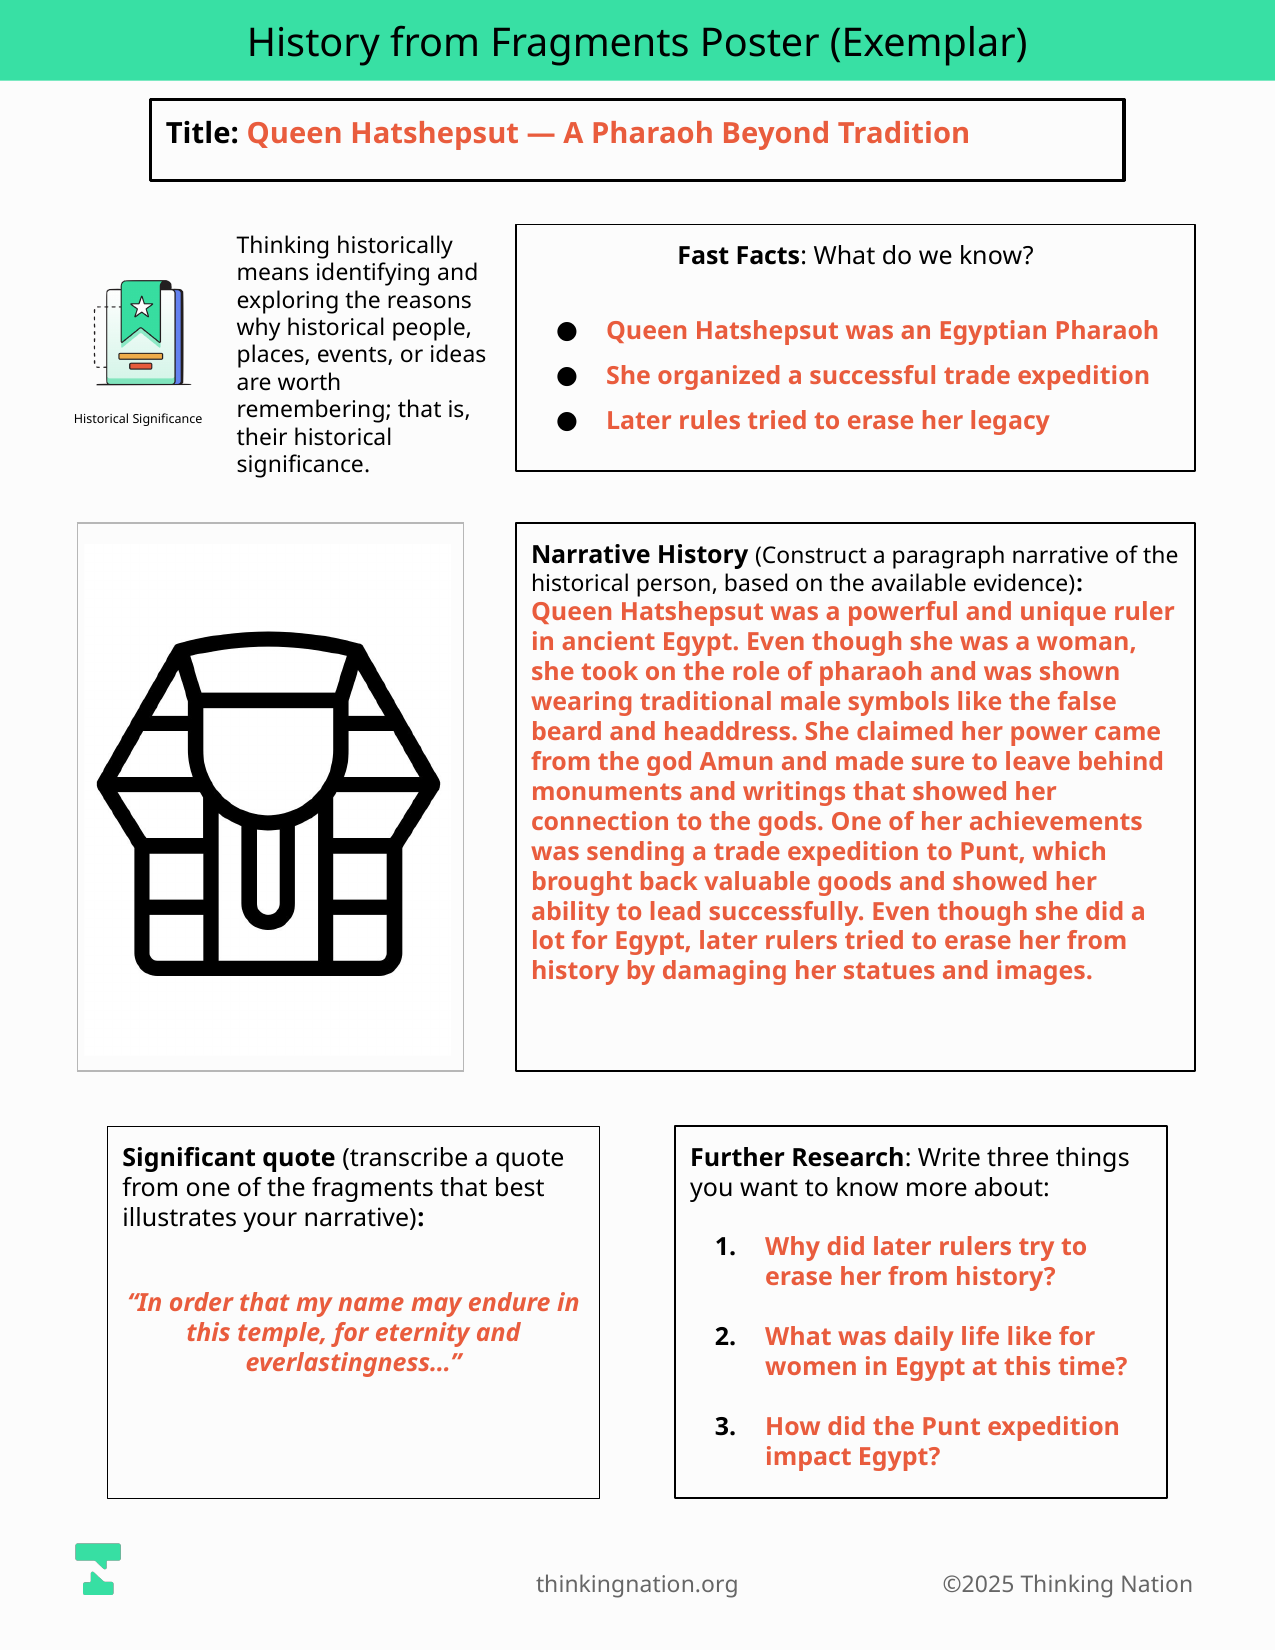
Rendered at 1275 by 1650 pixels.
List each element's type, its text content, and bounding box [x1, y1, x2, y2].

picture [68, 259, 216, 407]
text_box ©2025 Thinking Nation [907, 1553, 1210, 1605]
text_box thinkingnation.org [486, 1553, 789, 1605]
text_box Fast Facts: What do we know? Queen Hatshepsut was an Egyptian Pharaoh She organized a successful trade expedition Later rules tried to erase her legacy [516, 224, 1196, 471]
text_box Thinking historically means identifying and exploring the reasons why historical people, places, events, or ideas are worth remembering; that is, their historical significance. [236, 230, 498, 466]
text_box Narrative History (Construct a paragraph narrative of the historical person, based on the available evidence): Queen Hatshepsut was a powerful and unique ruler in ancient Egypt. Even though she was a woman, she took on the role of pharaoh and was shown wearing traditional male symbols like the false beard and headdress. She claimed her power came from the god Amun and made sure to leave behind monuments and writings that showed her connection to the gods. One of her achievements was sending a trade expedition to Punt, which brought back valuable goods and showed her ability to lead successfully. Even though she did a lot for Egypt, later rulers tried to erase her from history by damaging her statues and images. [516, 523, 1196, 1071]
picture [83, 544, 452, 1057]
table_header [Picture/ Illustration] [78, 524, 463, 1070]
text_box Title: Queen Hatshepsut — A Pharaoh Beyond Tradition [150, 99, 1124, 181]
picture [62, 1533, 134, 1605]
text_box Significant quote (transcribe a quote from one of the fragments that best illustrates your narrative): “In order that my name may endure in this temple, for eternity and everlastingness…” [107, 1126, 600, 1499]
text_box Historical Significance [74, 414, 211, 431]
text_box Further Research: Write three things you want to know more about: Why did later rulers try to erase her from history? What was daily life like for women in Egypt at this time? How did the Punt expedition impact Egypt? [675, 1126, 1168, 1499]
text_box History from Fragments Poster (Exemplar) [0, 0, 1275, 81]
